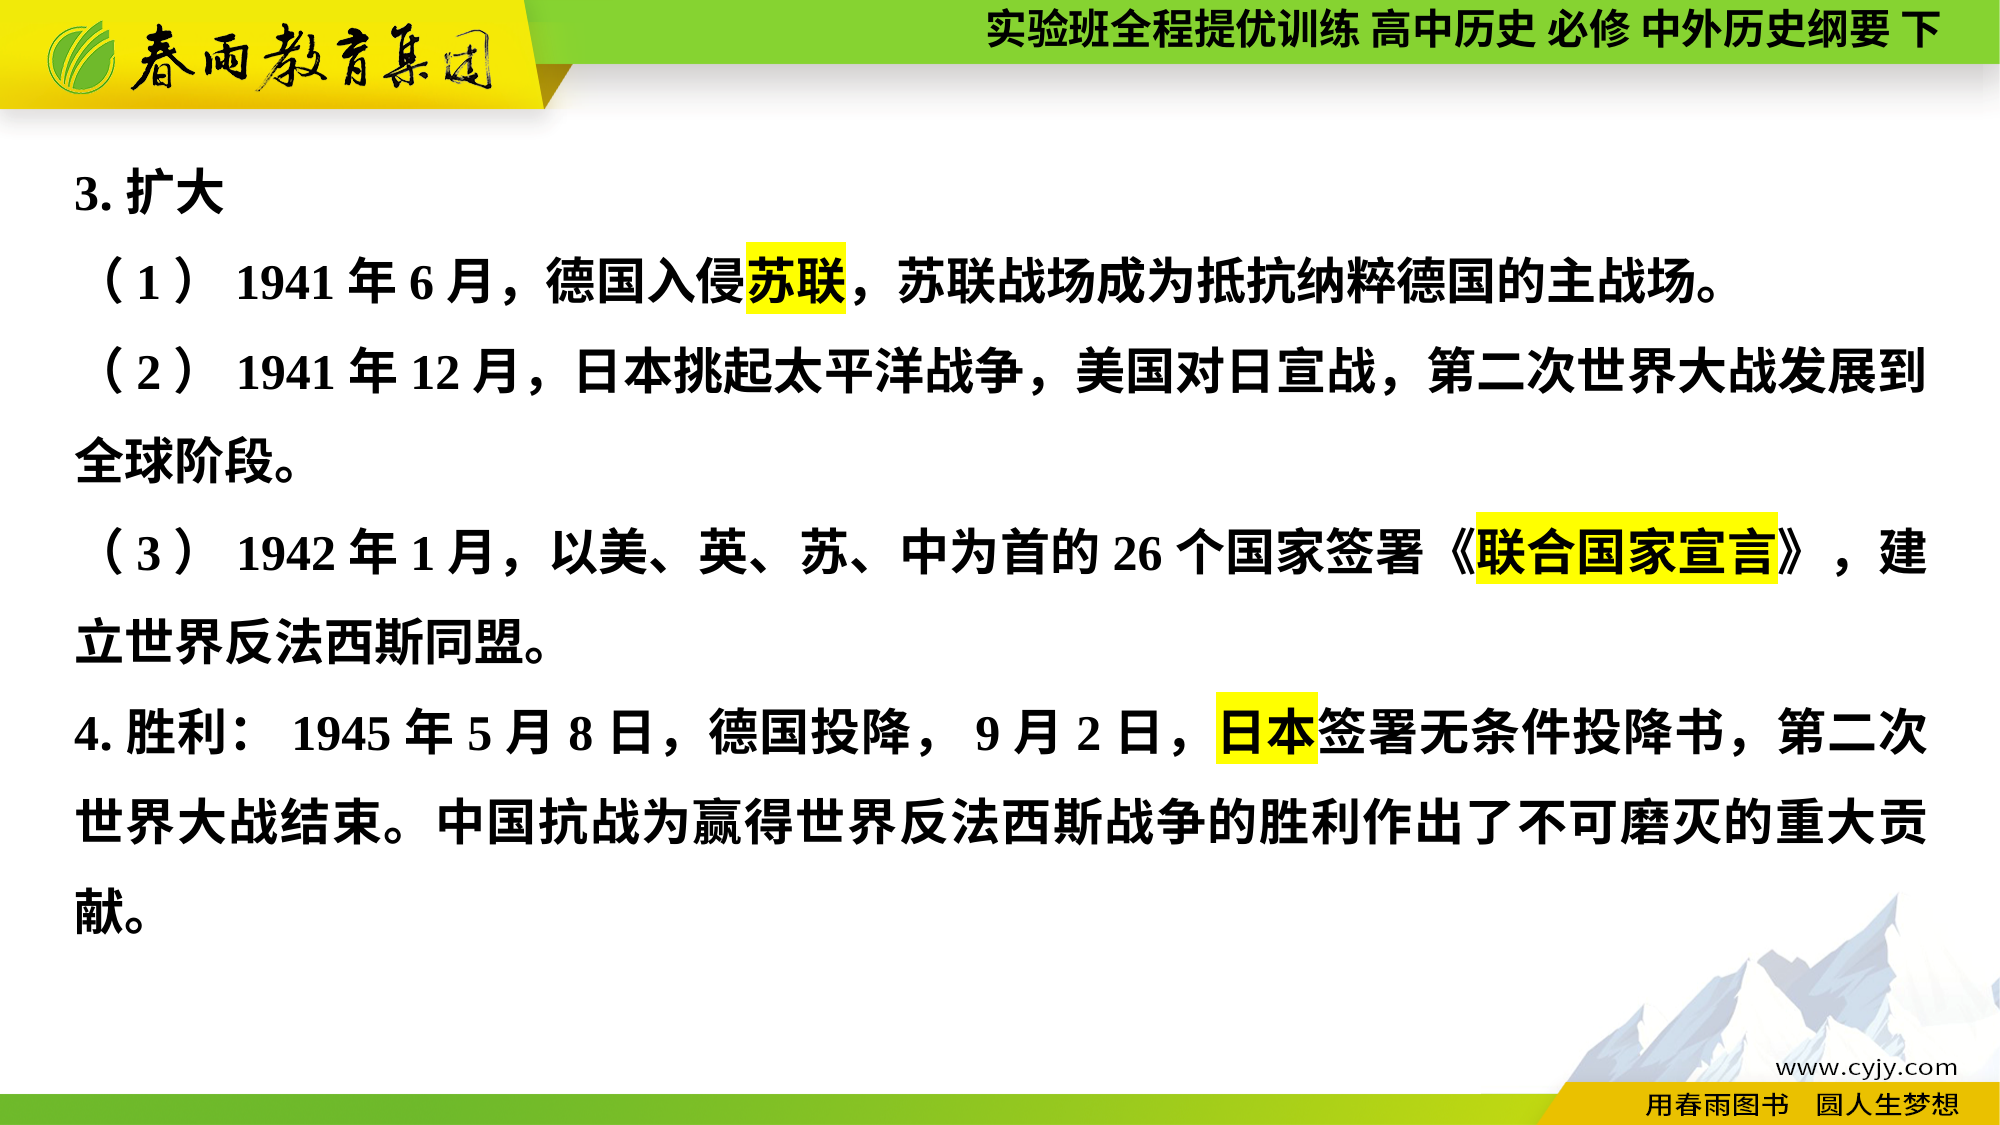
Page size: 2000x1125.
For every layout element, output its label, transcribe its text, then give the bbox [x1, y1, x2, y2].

list 3.扩大 （1）1941年6月，德国入侵苏联，苏联战场成为抵抗纳粹德国的主战场。 （2）1941年12月，日本挑起太平洋战争，美国对日宣战，第二次世界大战发展到全球阶段。 （3）1942年1月，以美、英、苏、中为首的26个国家签署《联合国家宣言》，建立世界反法西斯同盟。 4.胜利：1945年5月8日，德国投降，9月2日，日本签署无条件投降书，第二次世界大战结束。中国抗战为赢得世界反法西斯战争的胜利作出了不可磨灭的重大贡献。 [59, 122, 1944, 854]
picture [0, 0, 2000, 1125]
